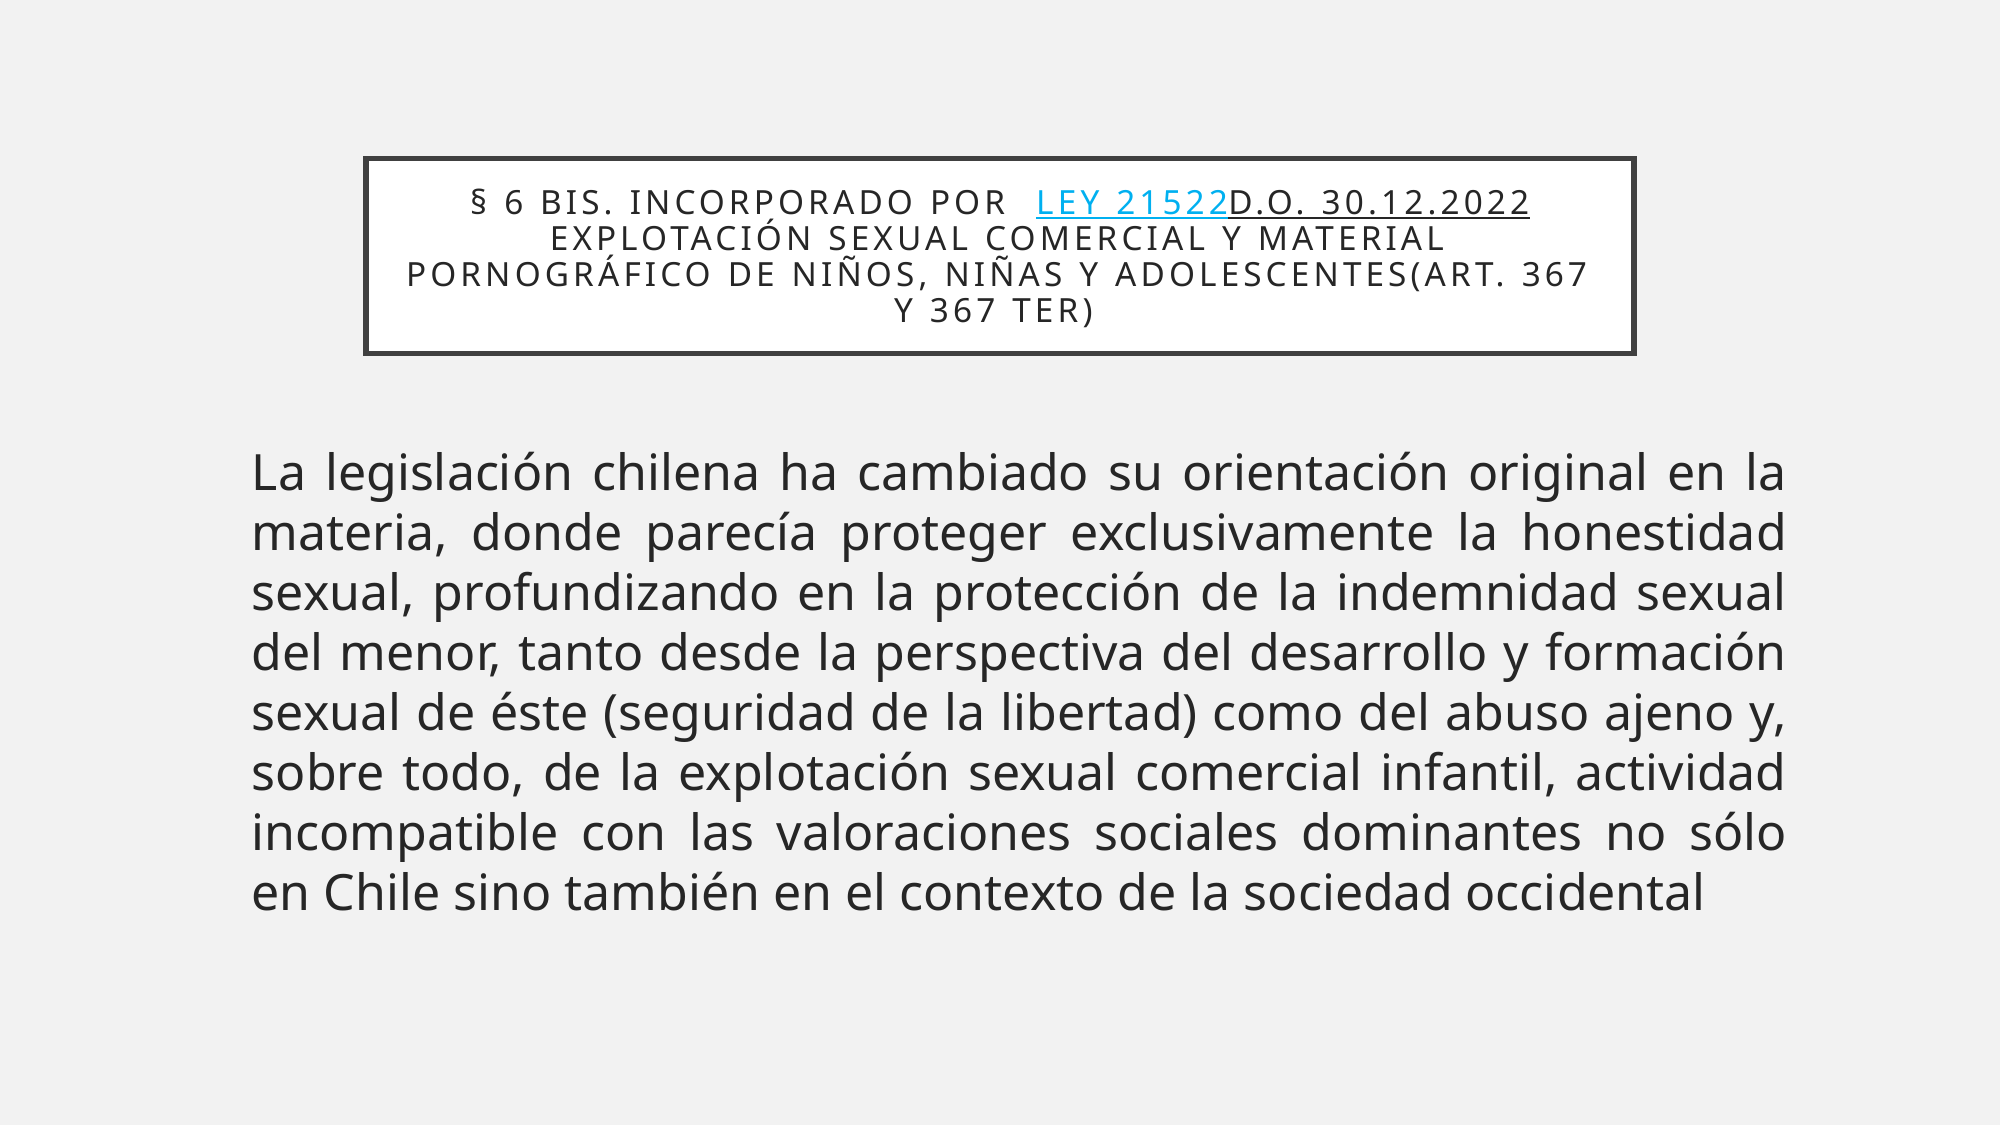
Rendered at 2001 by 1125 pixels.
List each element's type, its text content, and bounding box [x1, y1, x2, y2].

title § 6 bis. Incorporado por Ley 21522 D.O. 30.12.2022 Explotación sexual comercial y material pornográfico de niños, niñas y adolescentes(art. 367 y 367 ter) [363, 156, 1637, 356]
list La legislación chilena ha cambiado su orientación original en la materia, donde parecía proteger exclusivamente la honestidad sexual, profundizando en la protección de la indemnidad sexual del menor, tanto desde la perspectiva del desarrollo y formación sexual de éste (seguridad de la libertad) como del abuso ajeno y, sobre todo, de la explotación sexual comercial infantil, actividad incompatible con las valoraciones sociales dominantes no sólo en Chile sino también en el contexto de la sociedad occidental [236, 432, 1803, 1008]
